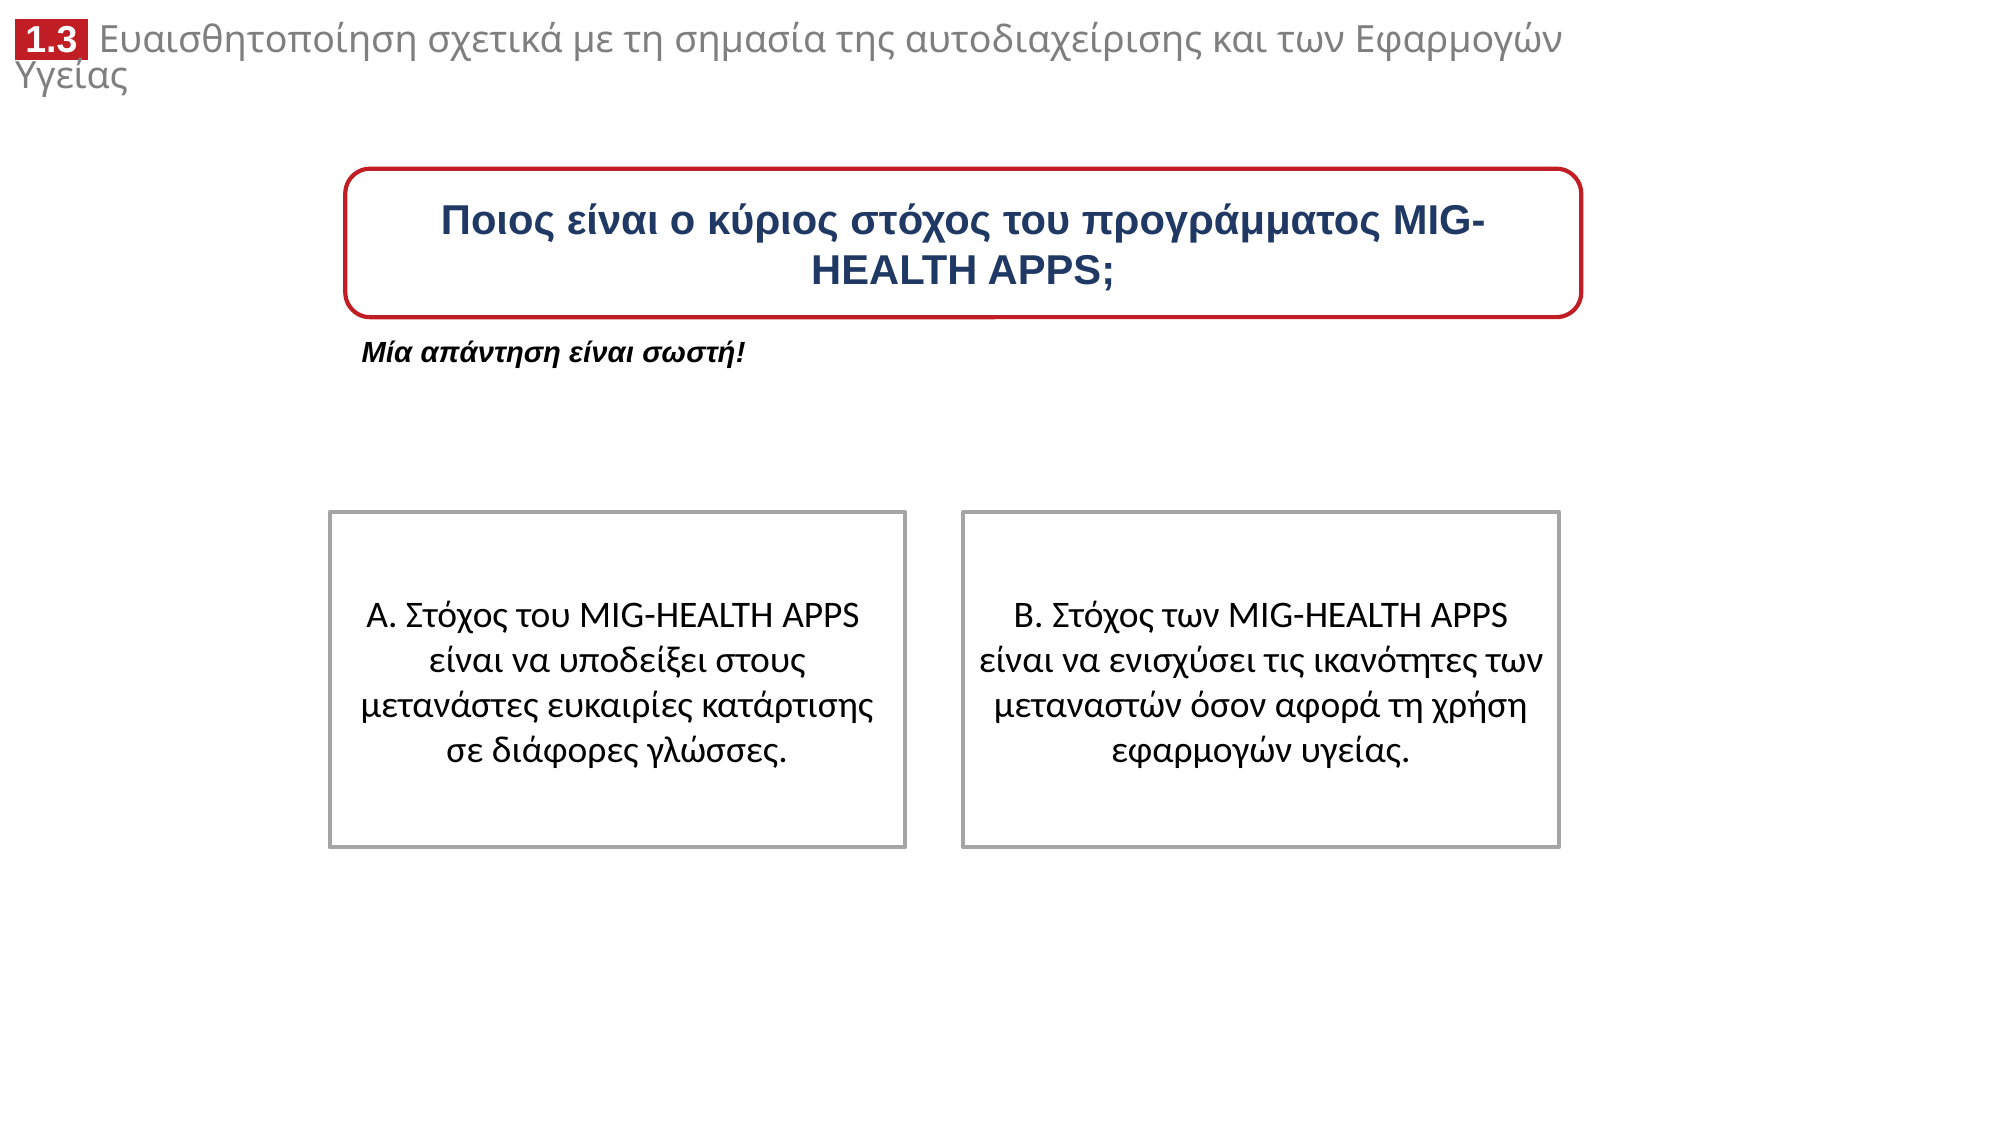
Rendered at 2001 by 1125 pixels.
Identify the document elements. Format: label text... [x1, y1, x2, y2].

text_box B. Στόχος των MIG-HEALTH APPS είναι να ενισχύσει τις ικανότητες των μεταναστών όσον αφορά τη χρήση εφαρμογών υγείας. [961, 510, 1561, 849]
text_box Ποιος είναι ο κύριος στόχος του προγράμματος MIG-HEALTH APPS; [343, 166, 1584, 320]
text_box A. Στόχος του MIG-HEALTH APPS είναι να υποδείξει στους μετανάστες ευκαιρίες κατάρτισης σε διάφορες γλώσσες. [328, 510, 907, 849]
text_box Μία απάντηση είναι σωστή! [346, 325, 761, 376]
